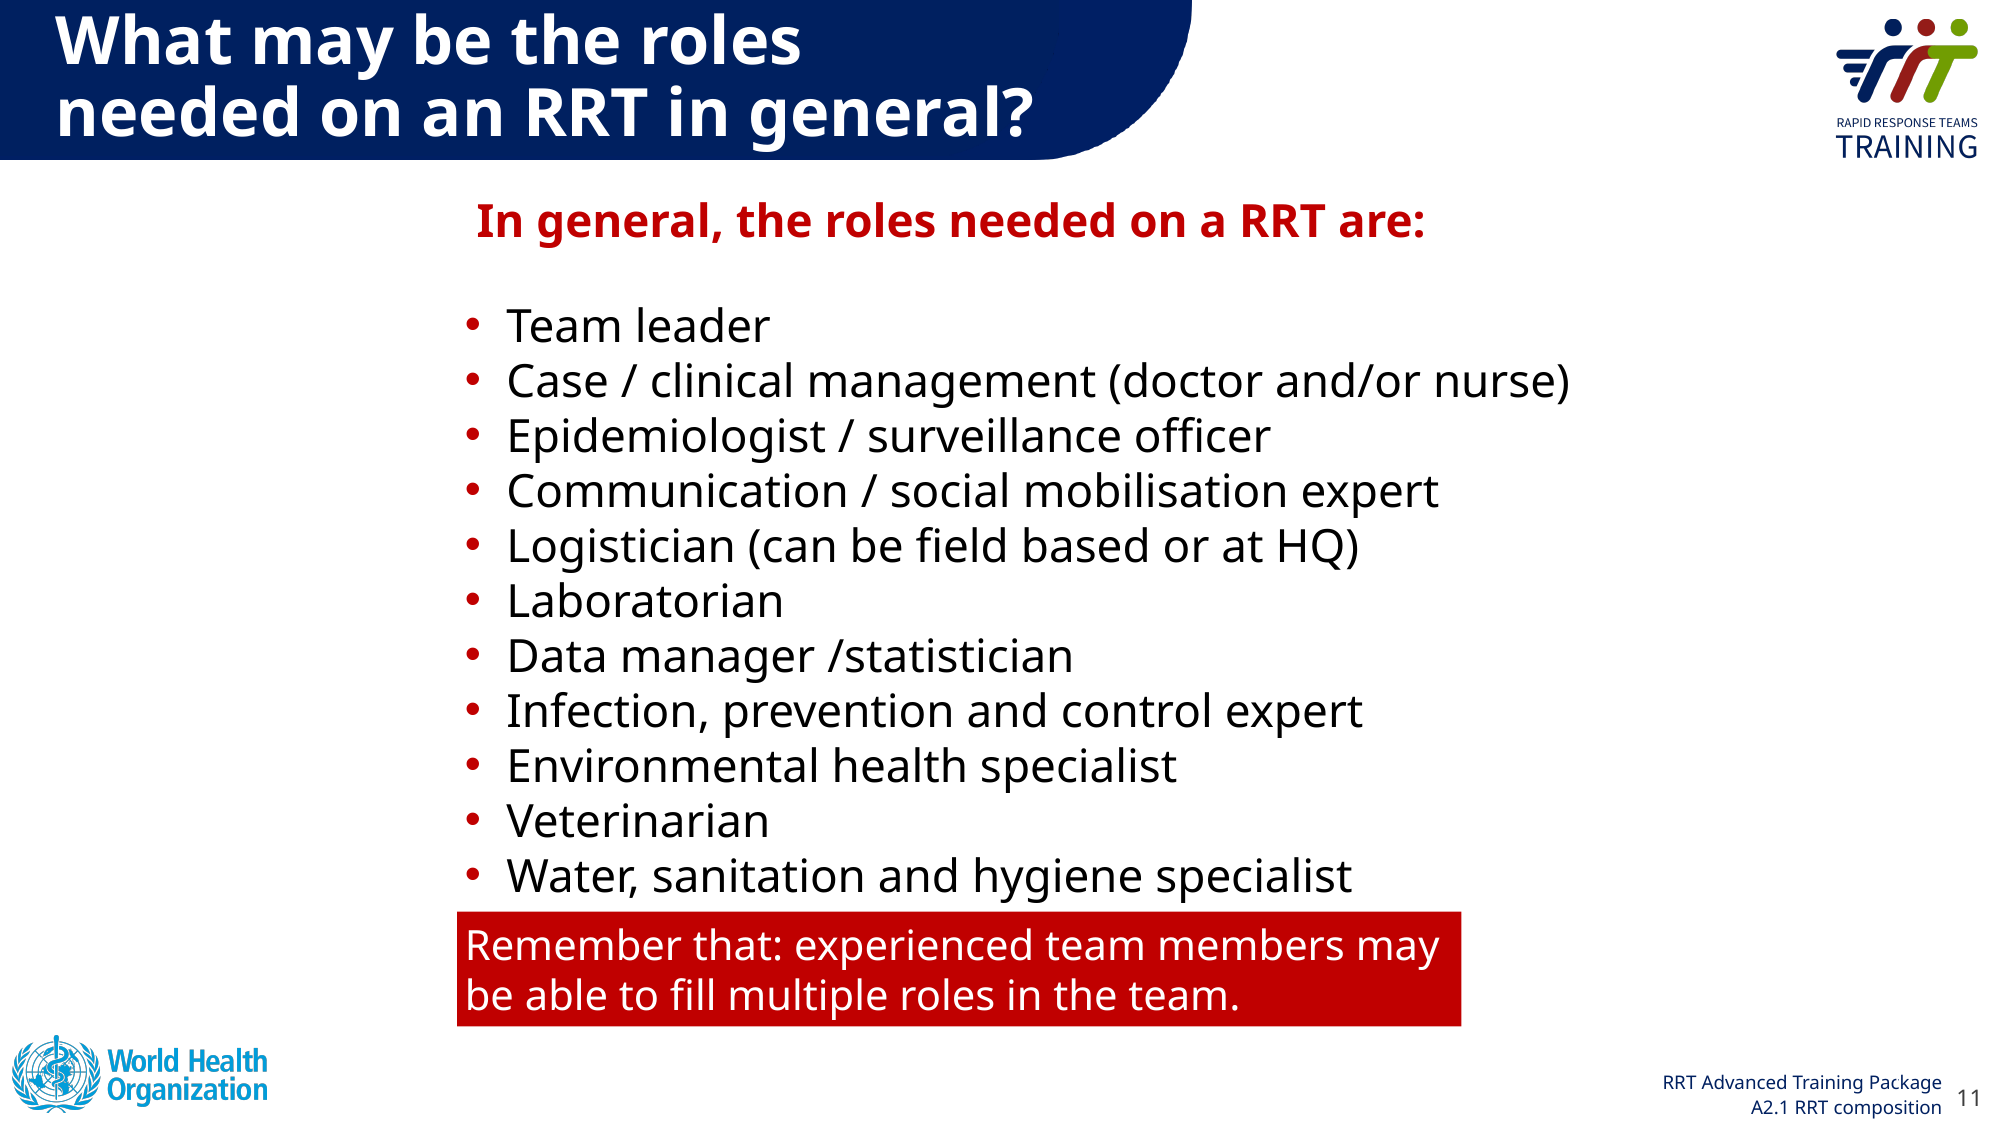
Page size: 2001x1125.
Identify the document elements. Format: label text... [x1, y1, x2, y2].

slide_number 11 [1882, 1037, 1922, 1082]
title What may be the roles needed on an RRT in general? [47, 0, 1074, 174]
picture [58, 1050, 64, 1058]
picture [12, 1035, 267, 1113]
text_box Remember that: experienced team members may be able to fill multiple roles in the team. [457, 911, 1462, 1027]
picture [0, 0, 1060, 160]
picture [12, 1083, 48, 1113]
picture [1074, 0, 1192, 160]
picture [1835, 19, 1978, 167]
text_box In general, the roles needed on a RRT are: Team leader Case / clinical management (doctor and/or nurse) Epidemiologist / surveillance officer Communication / social mobilisation expert Logistician (can be field based or at HQ) Laboratorian Data manager /statistician Infection, prevention and control expert Environmental health specialist Veterinarian Water, sanitation and hygiene specialist [457, 184, 1737, 909]
